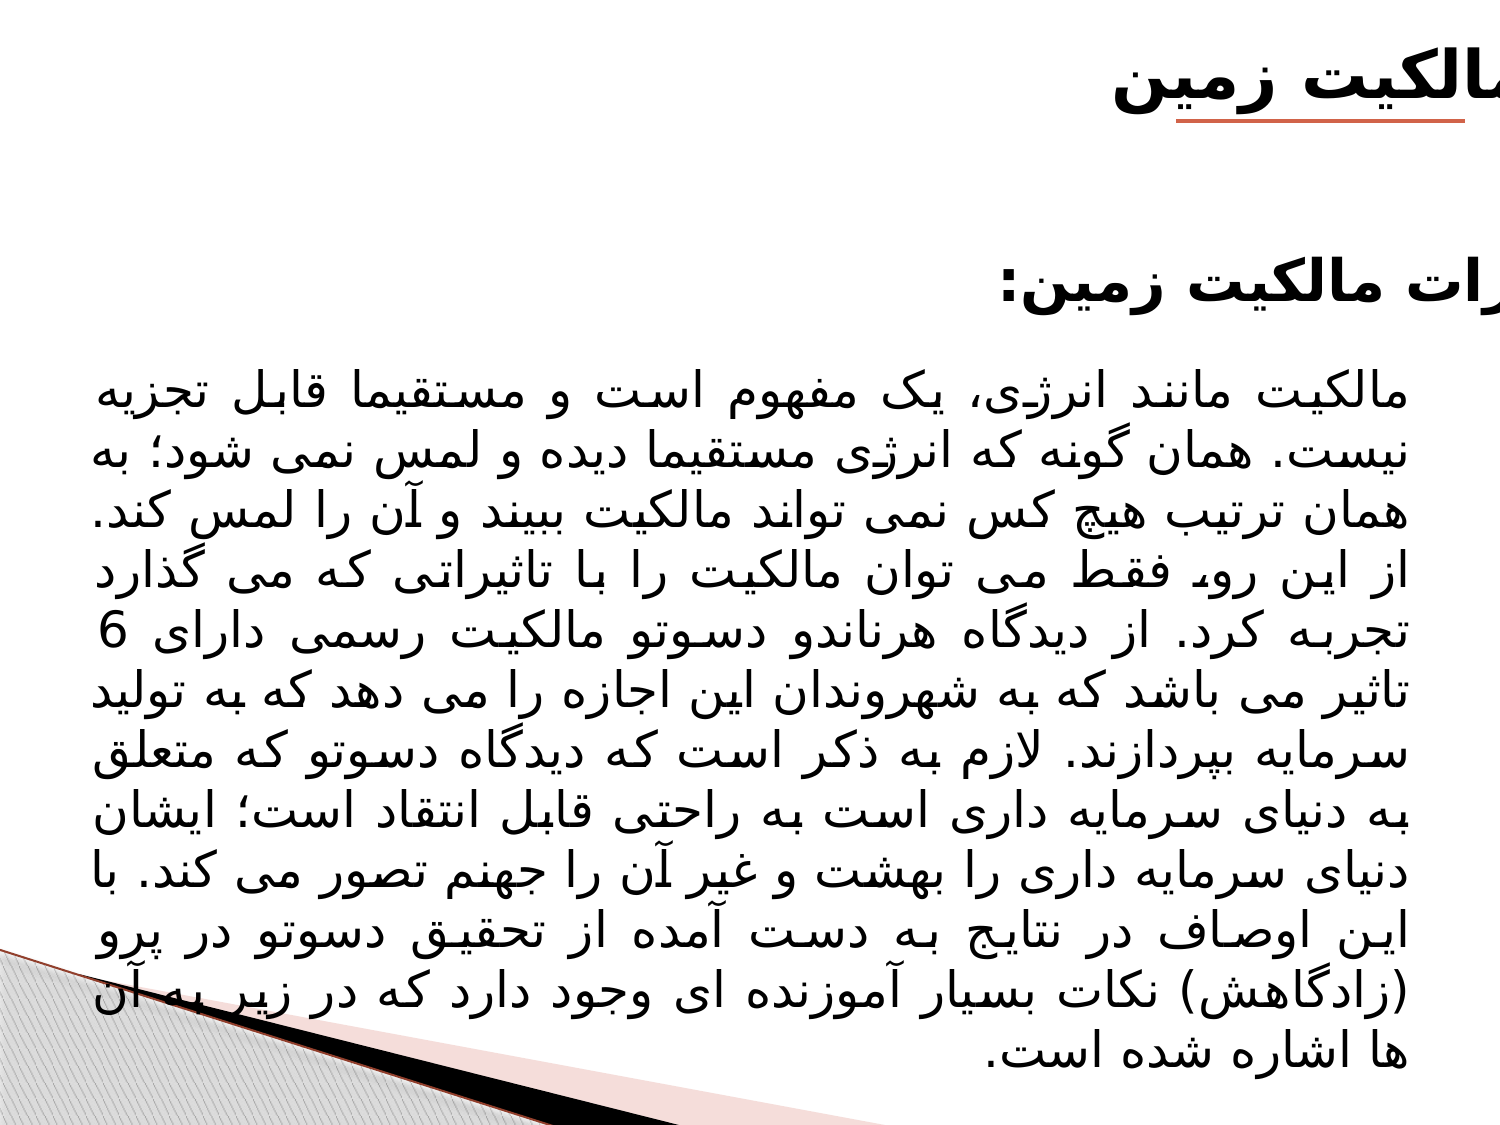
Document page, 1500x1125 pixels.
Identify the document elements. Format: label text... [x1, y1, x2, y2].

text_box مالکیت مانند انرژی، یک مفهوم است و مستقیما قابل تجزیه نیست. همان گونه که انرژی مستقیما دیده و لمس نمی شود؛ به همان ترتیب هیچ کس نمی تواند مالکیت ببیند و آن را لمس کند. از این رو، فقط می توان مالکیت را با تاثیراتی که می گذارد تجربه کرد. از دیدگاه هرناندو دسوتو مالکیت رسمی دارای 6 تاثیر می باشد که به شهروندان این اجازه را می دهد که به تولید سرمایه بپردازند. لازم به ذکر است که دیدگاه دسوتو که متعلق به دنیای سرمایه داری است به راحتی قابل انتقاد است؛ ایشان دنیای سرمایه داری را بهشت و غیر آن را جهنم تصور می کند. با این اوصاف در نتایج به دست آمده از تحقیق دسوتو در پرو (زادگاهش) نکات بسیار آموزنده ای وجود دارد که در زیر به آن ها اشاره شده است. [74, 349, 1425, 1085]
text_box مالکیت زمین [1096, 24, 1500, 120]
text_box اثرات مالکیت زمین: [982, 235, 1500, 321]
